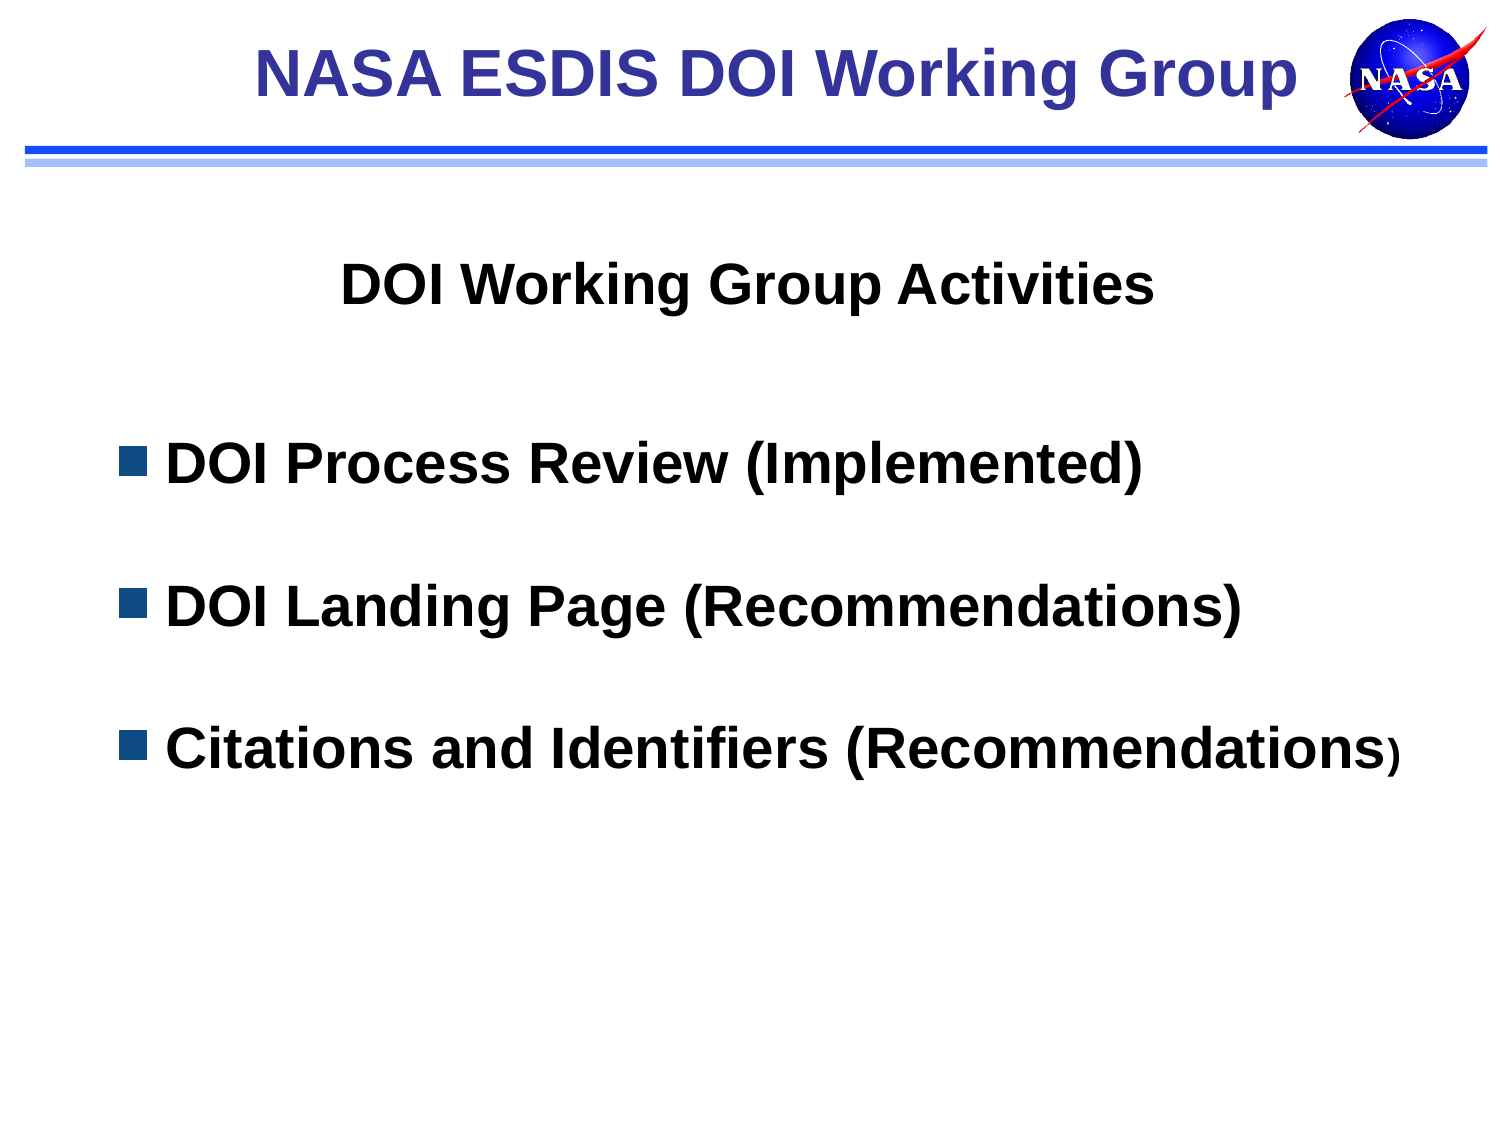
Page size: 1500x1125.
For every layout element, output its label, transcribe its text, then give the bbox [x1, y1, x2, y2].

title NASA ESDIS DOI Working Group [207, 5, 1348, 147]
text_box DOI Working Group Activities [70, 238, 1427, 324]
picture [119, 588, 147, 618]
picture [1325, 10, 1500, 150]
picture [119, 446, 147, 476]
list DOI Process Review (Implemented) DOI Landing Page (Recommendations) Citations and Identifiers (Recommendations) [104, 428, 1455, 879]
picture [119, 730, 147, 760]
